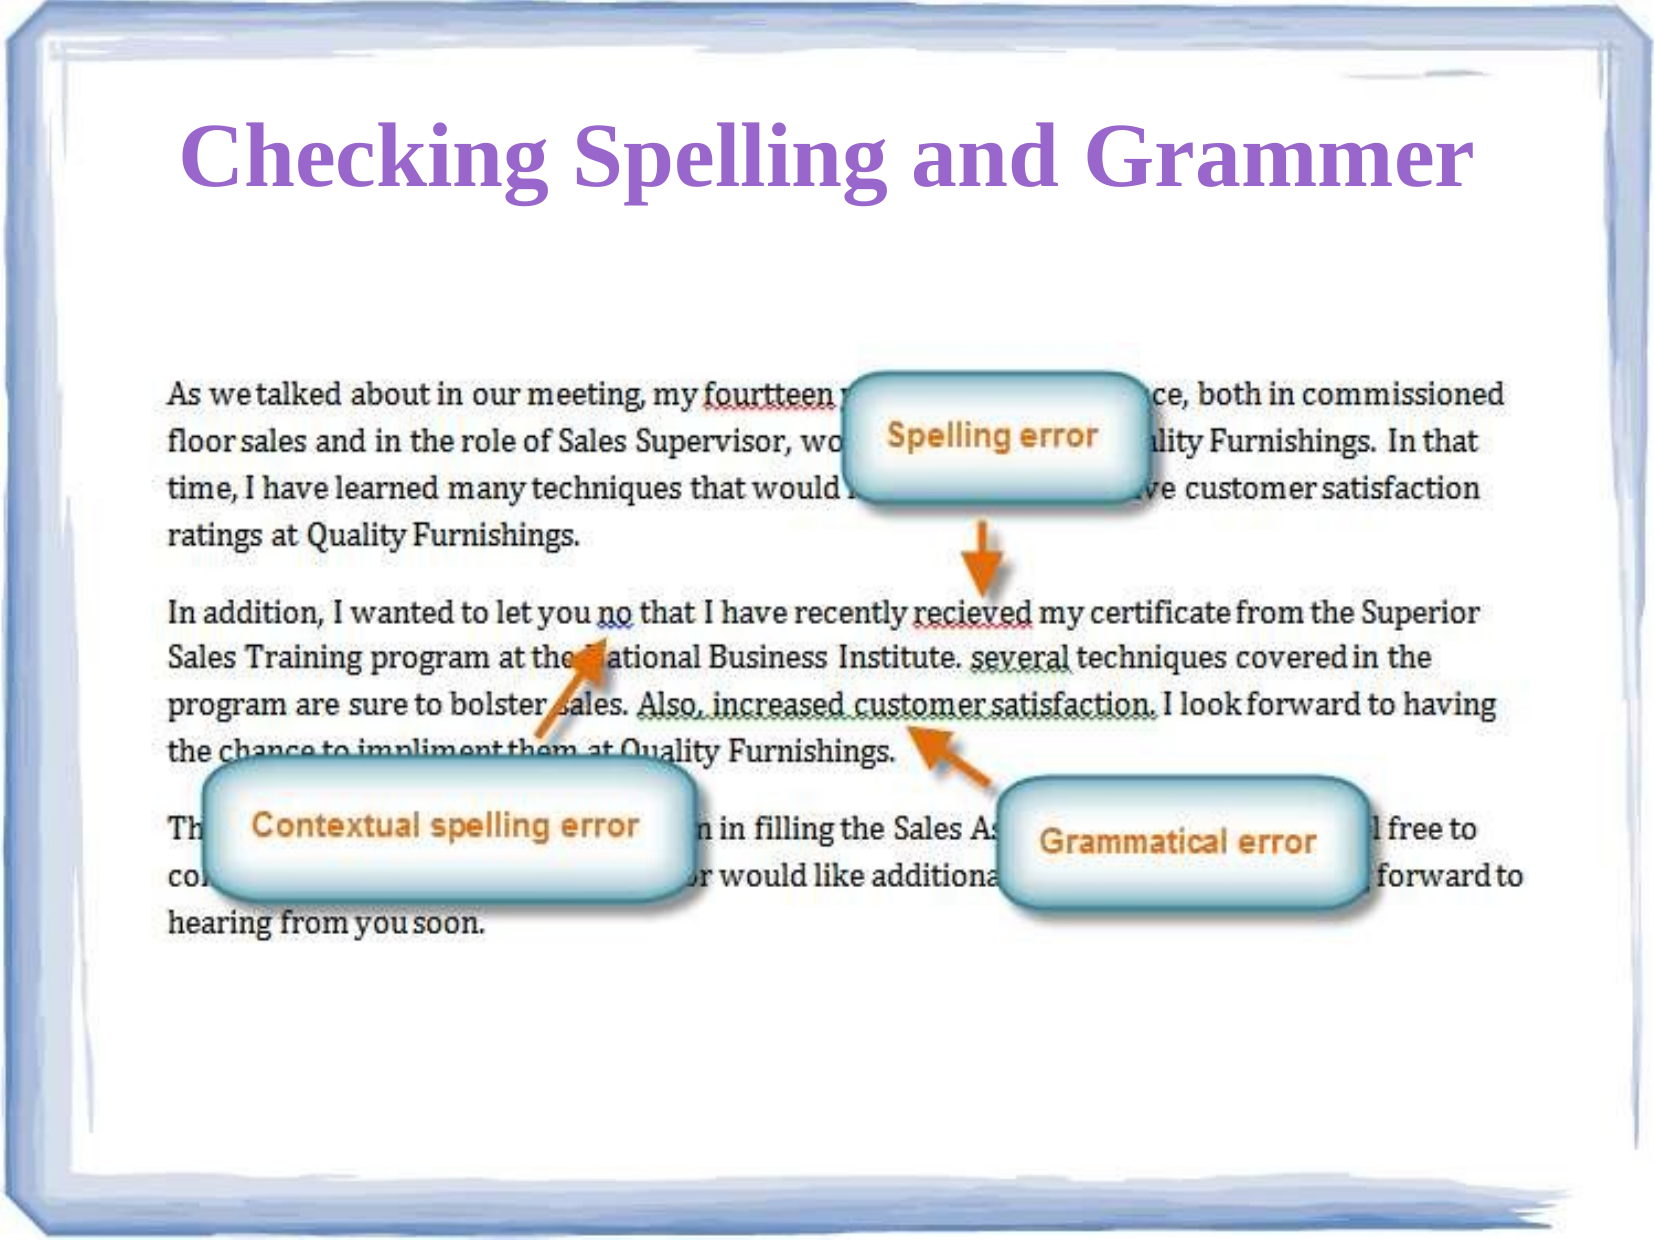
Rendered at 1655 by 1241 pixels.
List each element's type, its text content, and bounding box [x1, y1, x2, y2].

title Checking Spelling and Grammer [176, 92, 1478, 302]
text_box [117, 342, 1571, 981]
picture [0, 0, 1654, 1240]
